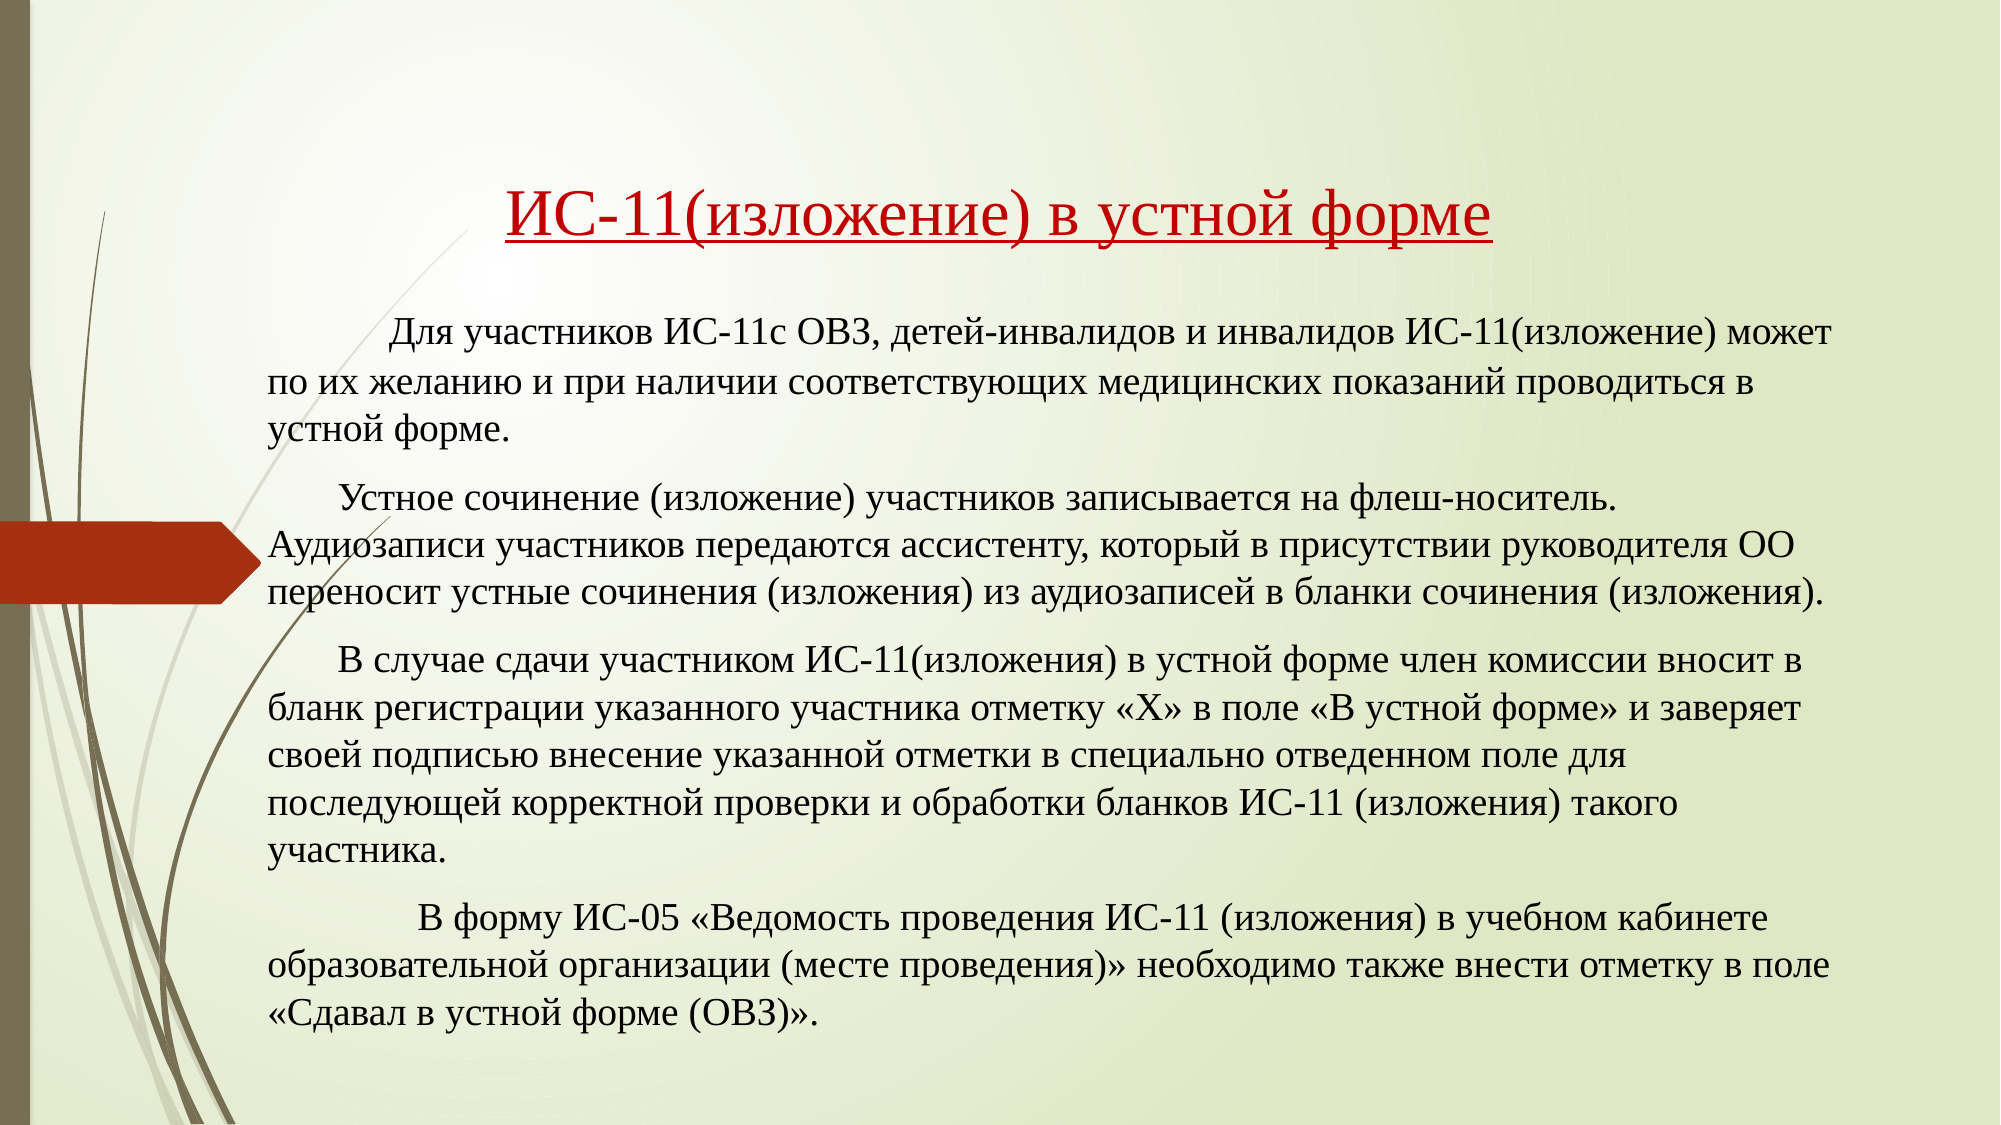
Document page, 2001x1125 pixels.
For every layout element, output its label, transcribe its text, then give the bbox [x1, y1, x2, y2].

title ИС-11(изложение) в устной форме [136, 81, 1862, 257]
list Для участников ИС-11с ОВЗ, детей-инвалидов и инвалидов ИС-11(изложение) может по их желанию и при наличии соответствующих медицинских показаний проводиться в устной форме. Устное сочинение (изложение) участников записывается на флеш-носитель. Аудиозаписи участников передаются ассистенту, который в присутствии руководителя ОО переносит устные сочинения (изложения) из аудиозаписей в бланки сочинения (изложения). В случае сдачи участником ИС-11(изложения) в устной форме член комиссии вносит в бланк регистрации указанного участника отметку «Х» в поле «В устной форме» и заверяет своей подписью внесение указанной отметки в специально отведенном поле для последующей корректной проверки и обработки бланков ИС-11 (изложения) такого участника. В форму ИС-05 «Ведомость проведения ИС-11 (изложения) в учебном кабинете образовательной организации (месте проведения)» необходимо также внести отметку в поле «Сдавал в устной форме (ОВЗ)». [252, 282, 1862, 1050]
